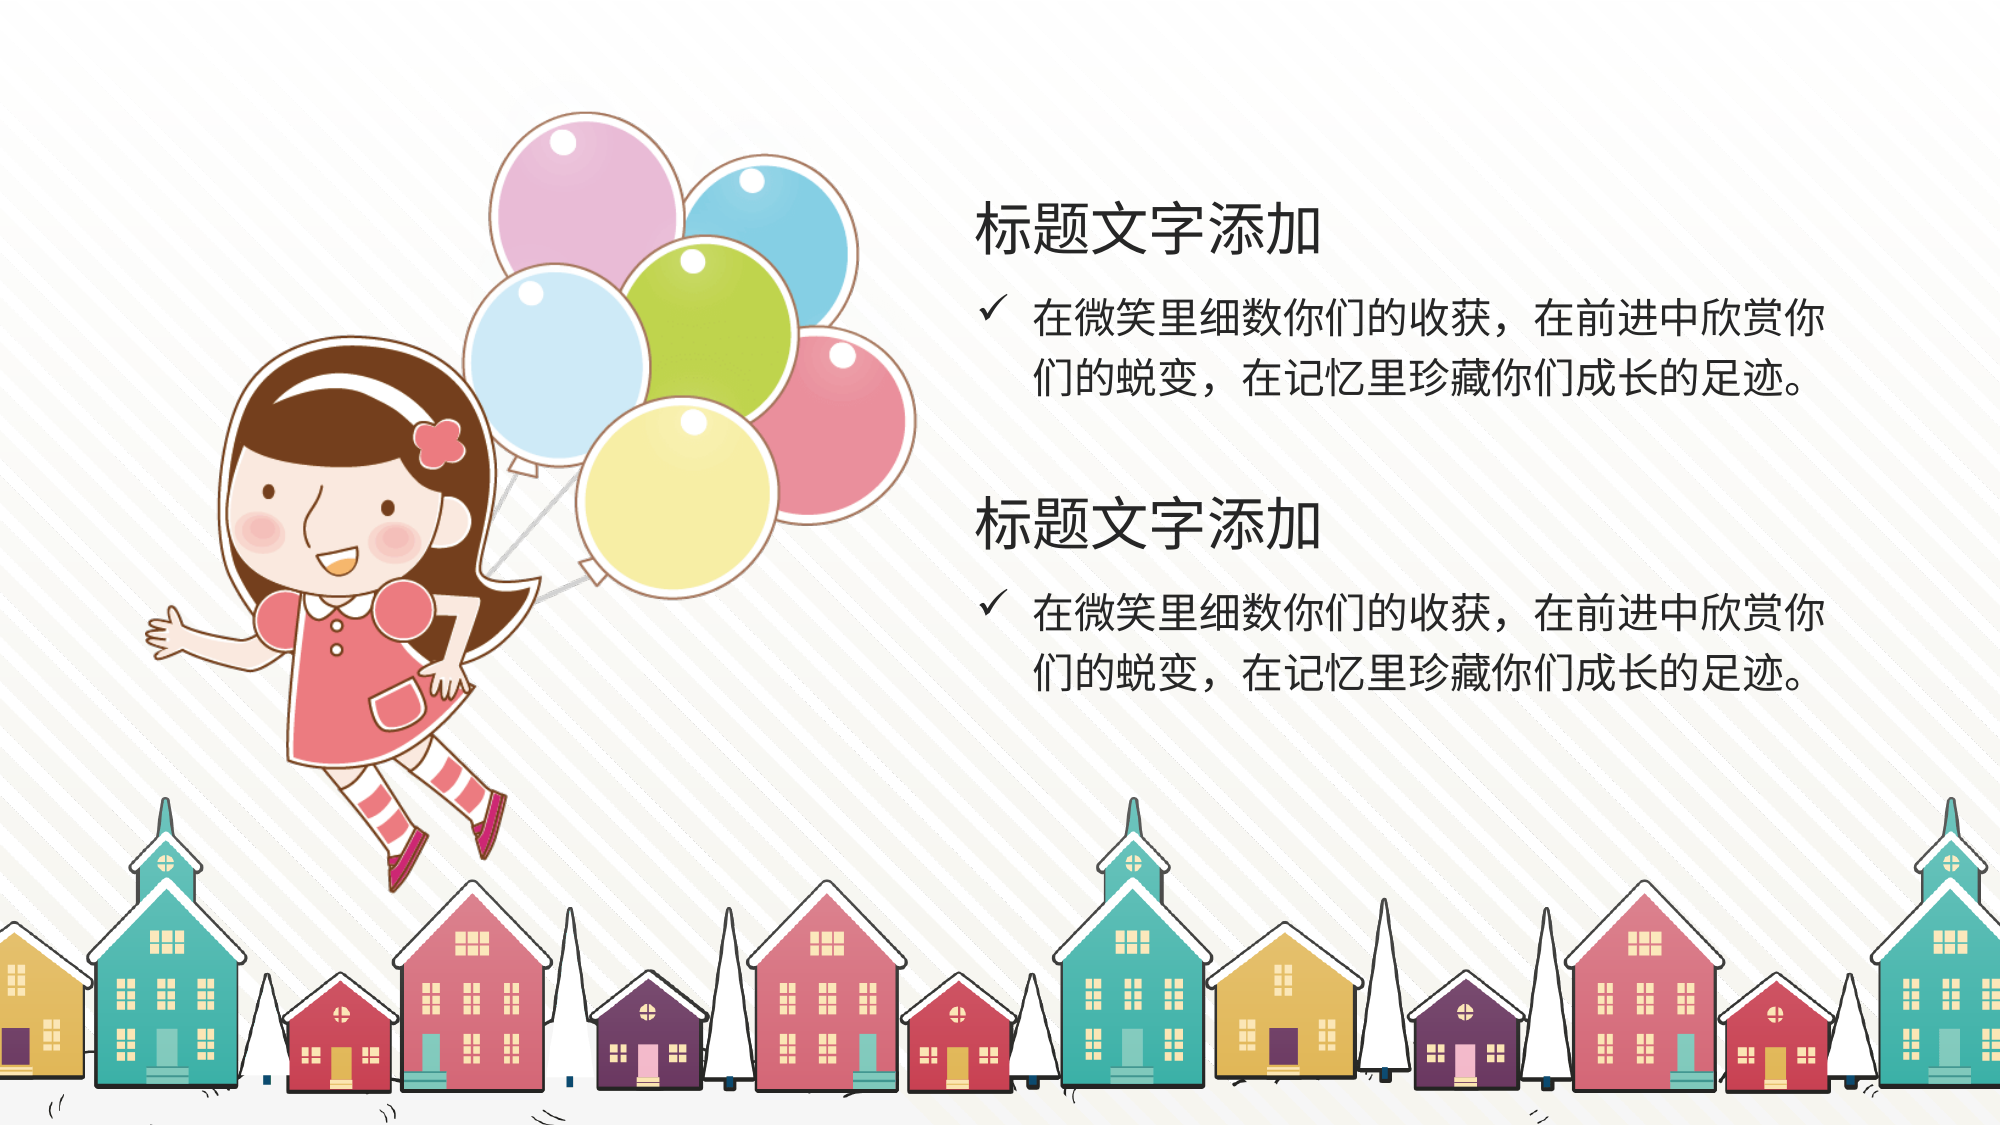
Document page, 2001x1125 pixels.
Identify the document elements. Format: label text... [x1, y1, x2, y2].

picture [0, 1035, 2000, 1125]
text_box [959, 479, 1855, 706]
text_box 标题文字添加 [0, 907, 2000, 965]
picture [145, 0, 1039, 894]
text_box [959, 184, 1855, 411]
